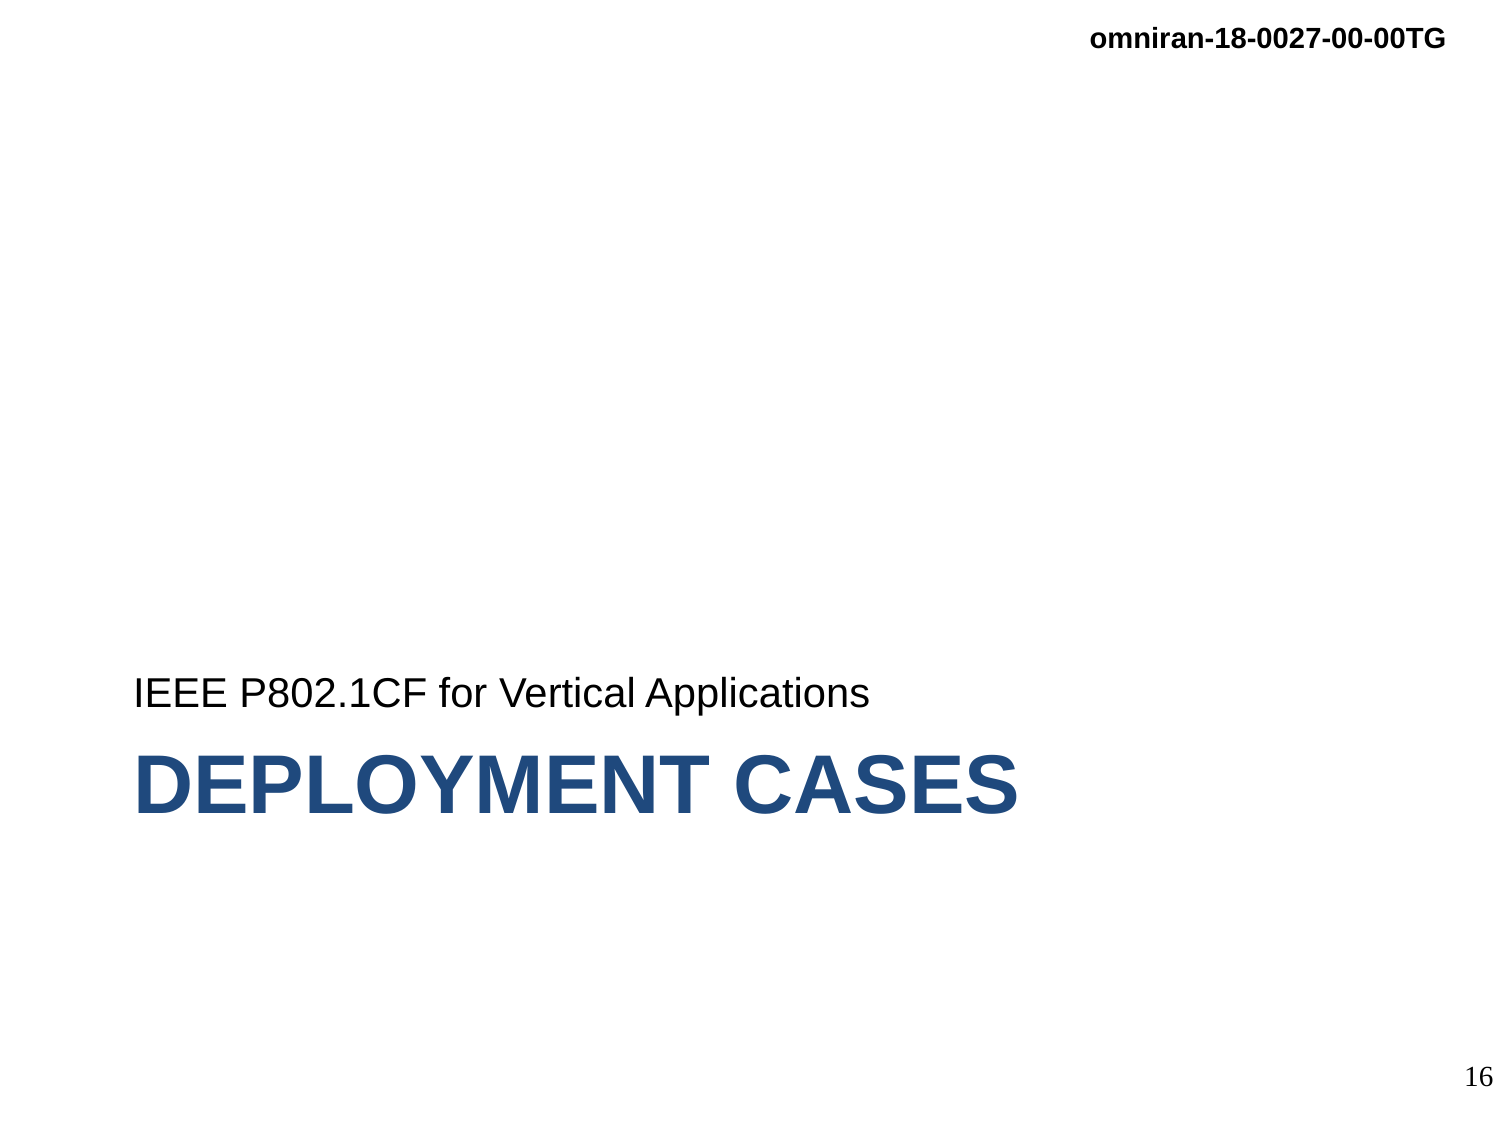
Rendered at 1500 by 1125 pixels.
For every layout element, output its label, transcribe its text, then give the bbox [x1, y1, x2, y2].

list IEEE P802.1CF for Vertical Applications [118, 476, 1394, 723]
title Deployment Cases [118, 723, 1394, 947]
